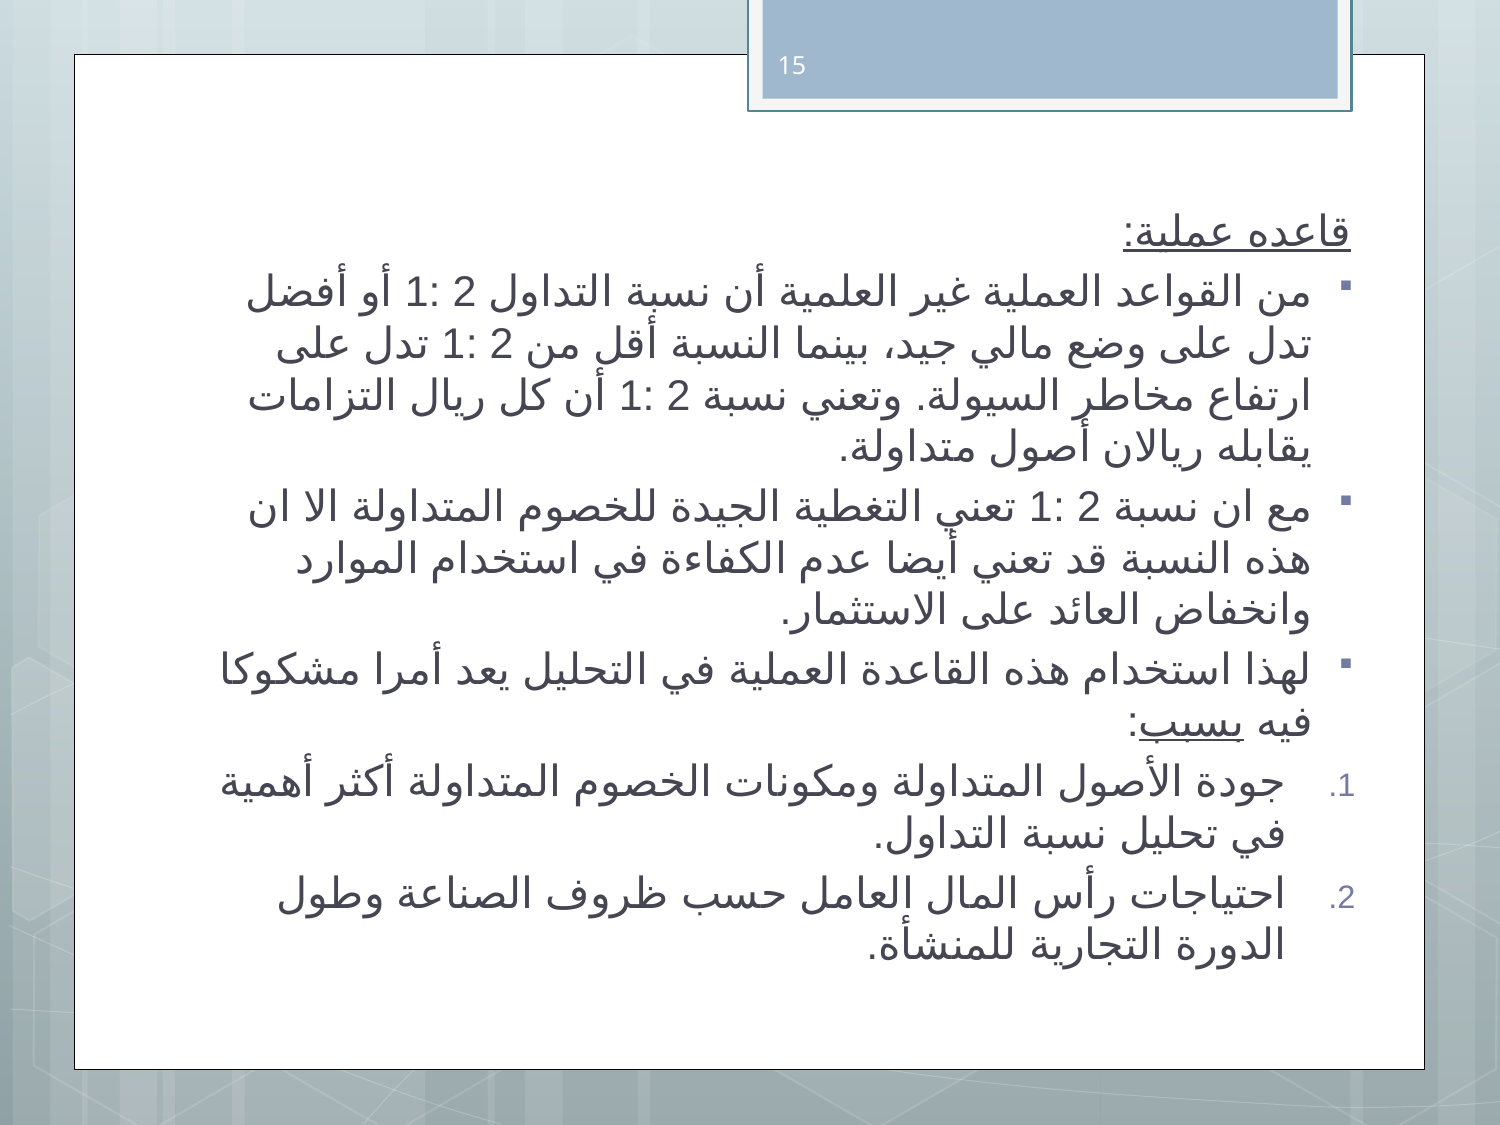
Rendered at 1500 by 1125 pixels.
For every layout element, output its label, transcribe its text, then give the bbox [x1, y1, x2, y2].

list قاعده عملية: من القواعد العملية غير العلمية أن نسبة التداول 2 :1 أو أفضل تدل على وضع مالي جيد، بينما النسبة أقل من 2 :1 تدل على ارتفاع مخاطر السيولة. وتعني نسبة 2 :1 أن كل ريال التزامات يقابله ريالان أصول متداولة. مع ان نسبة 2 :1 تعني التغطية الجيدة للخصوم المتداولة الا ان هذه النسبة قد تعني أيضا عدم الكفاءة في استخدام الموارد وانخفاض العائد على الاستثمار. لهذا استخدام هذه القاعدة العملية في التحليل يعد أمرا مشكوكا فيه بسبب: جودة الأصول المتداولة ومكونات الخصوم المتداولة أكثر أهمية في تحليل نسبة التداول. احتياجات رأس المال العامل حسب ظروف الصناعة وطول الدورة التجارية للمنشأة. [171, 196, 1377, 976]
slide_number 15 [762, 36, 982, 97]
